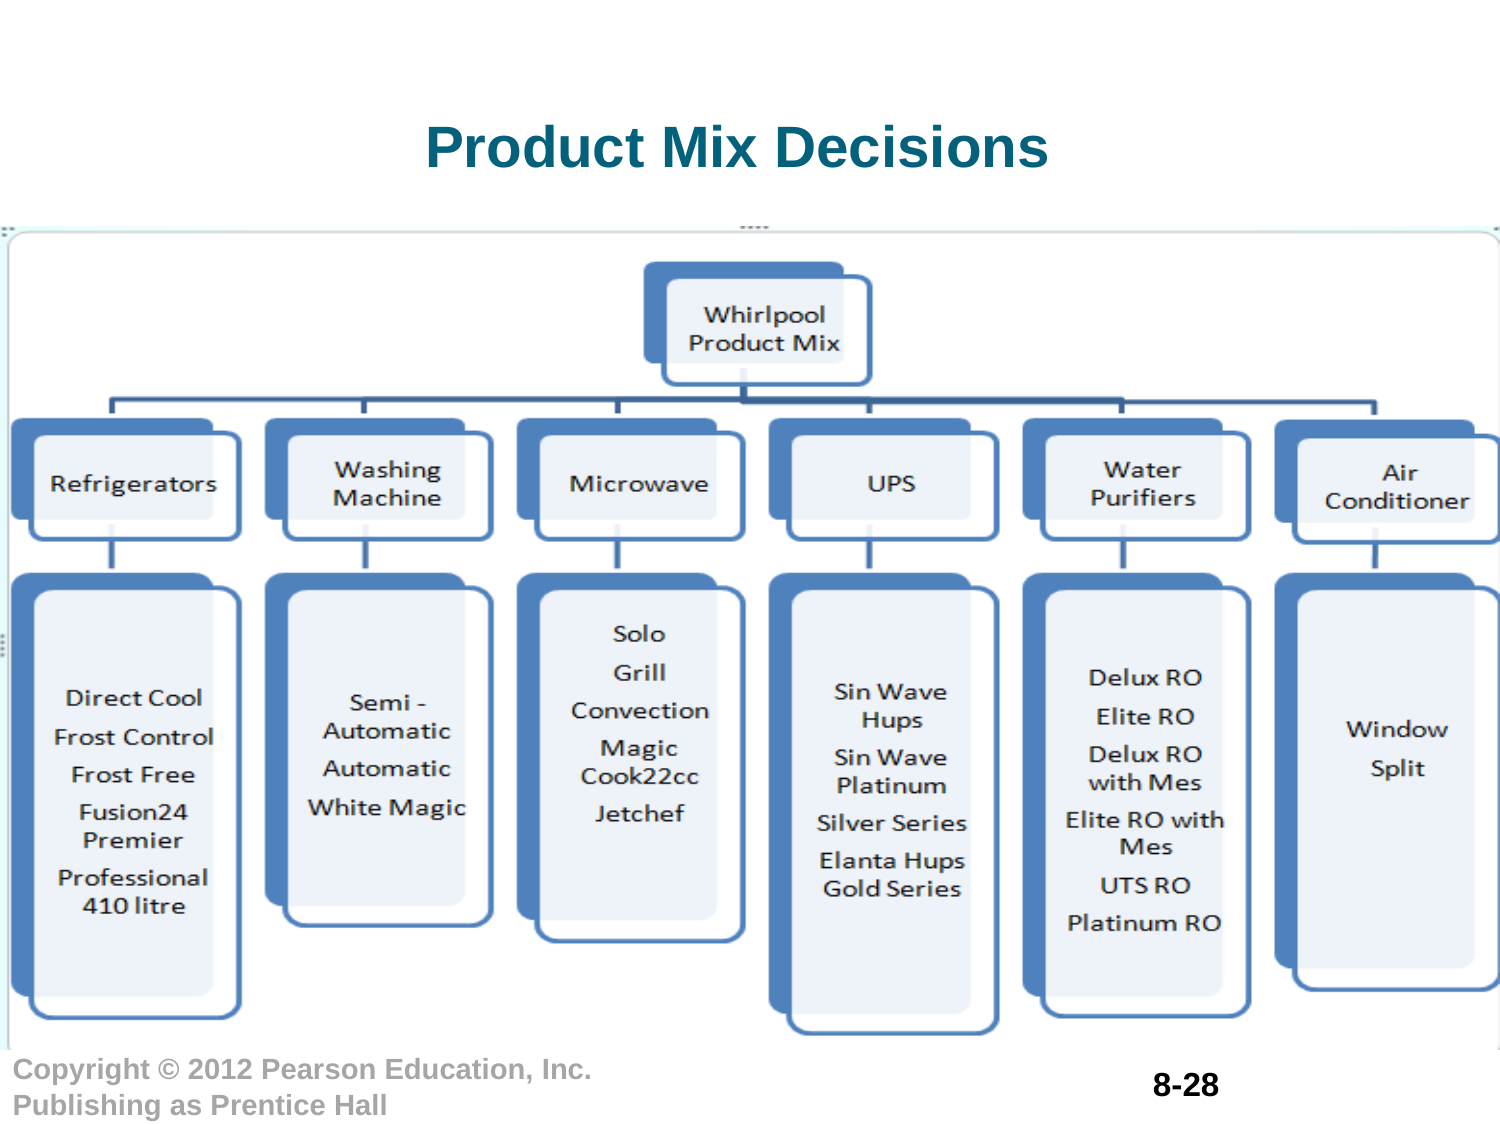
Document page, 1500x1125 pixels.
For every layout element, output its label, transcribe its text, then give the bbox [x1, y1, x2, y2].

picture [0, 226, 1500, 1051]
text_box Product Mix Decisions [150, 99, 1325, 188]
